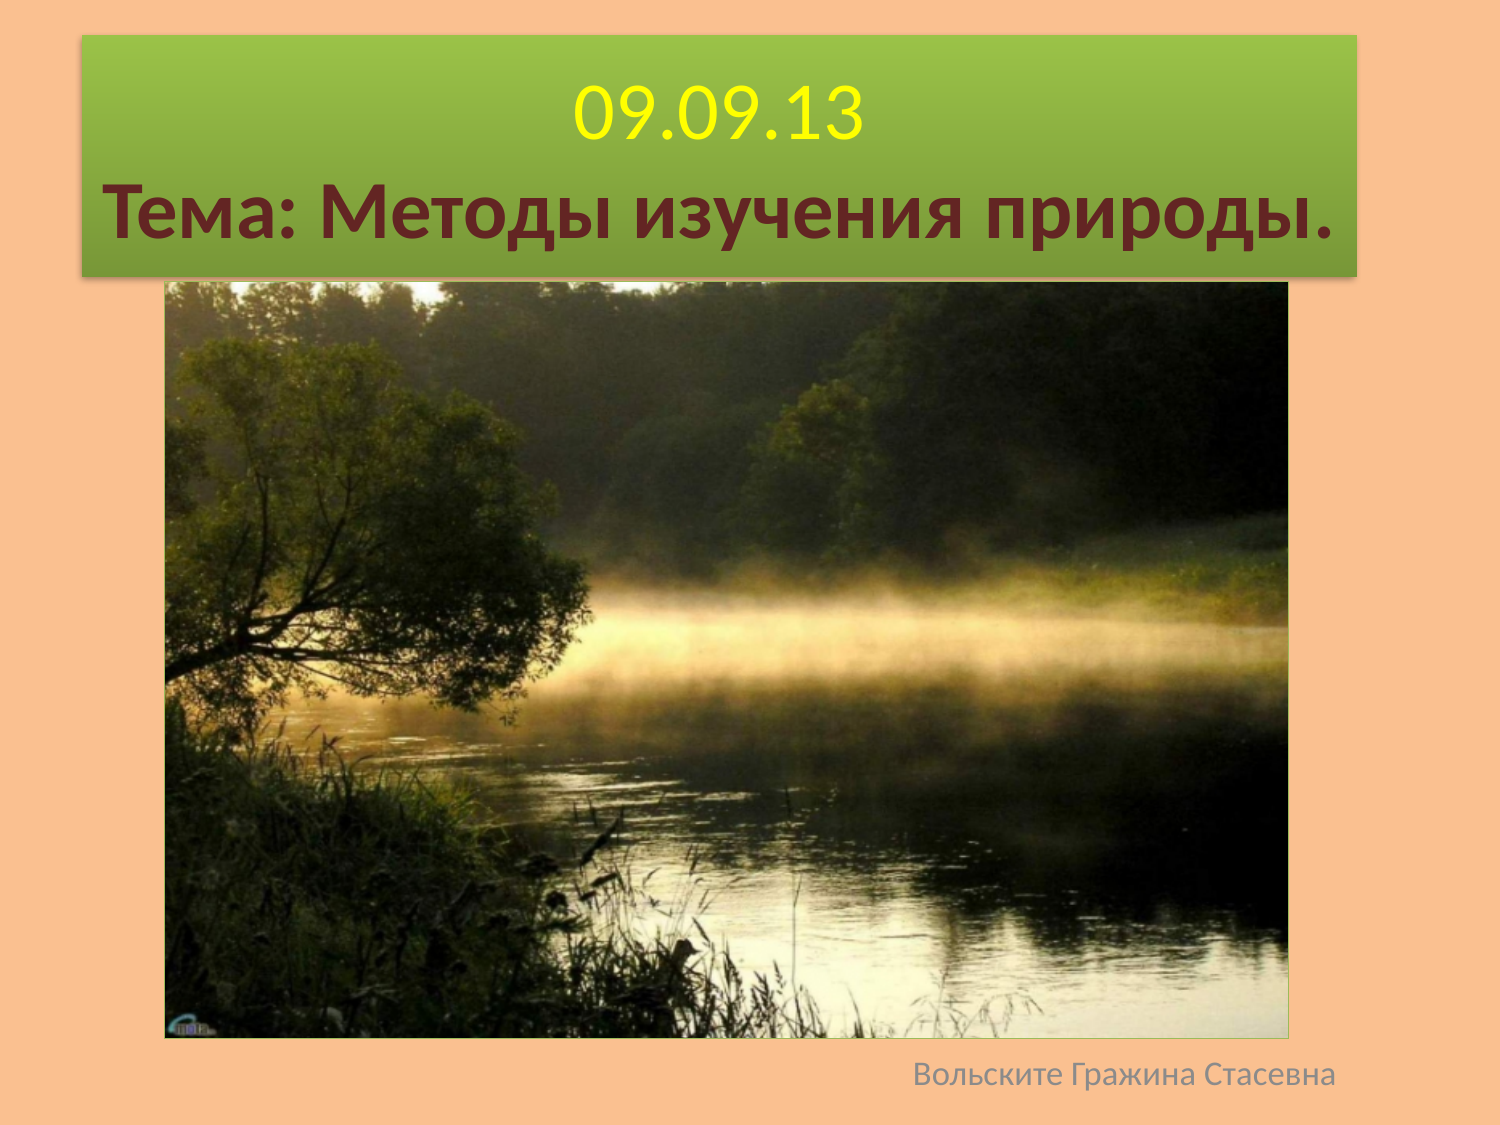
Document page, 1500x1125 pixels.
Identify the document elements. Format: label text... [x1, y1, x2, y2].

picture [163, 280, 1290, 1039]
subtitle Вольските Гражина Стасевна [773, 1042, 1477, 1101]
title 09.09.13 Тема: Методы изучения природы. [82, 35, 1357, 277]
